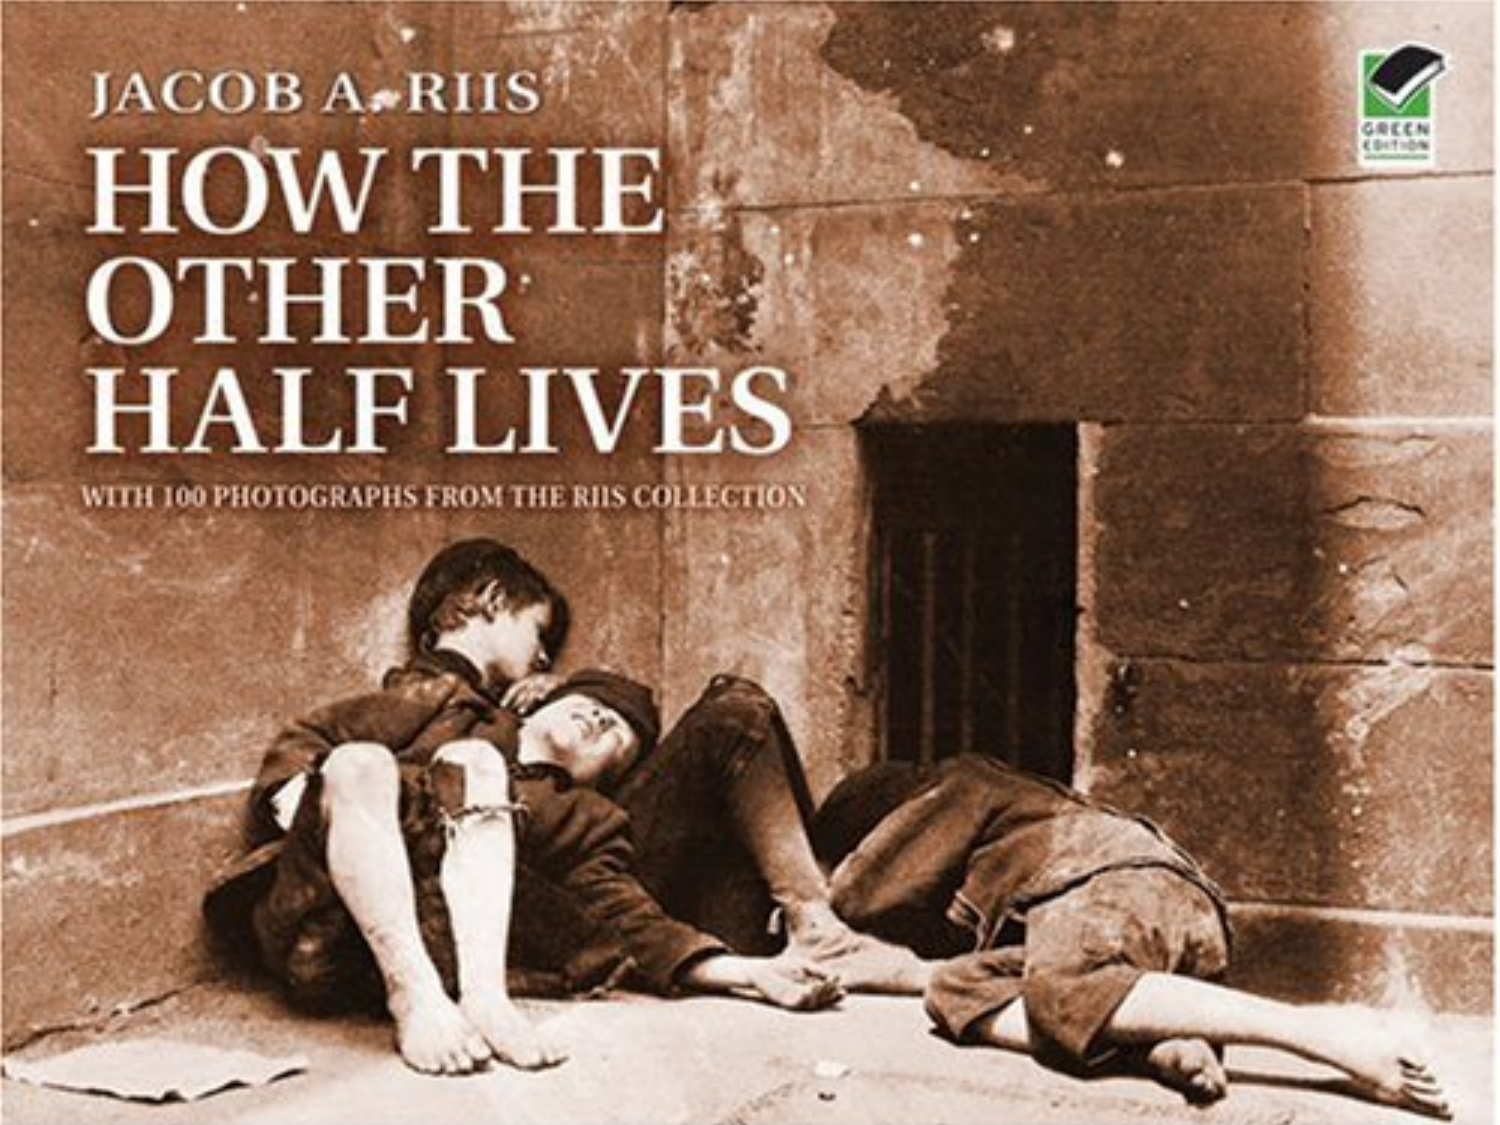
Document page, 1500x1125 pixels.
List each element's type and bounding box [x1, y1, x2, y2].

list [0, 0, 1500, 1125]
